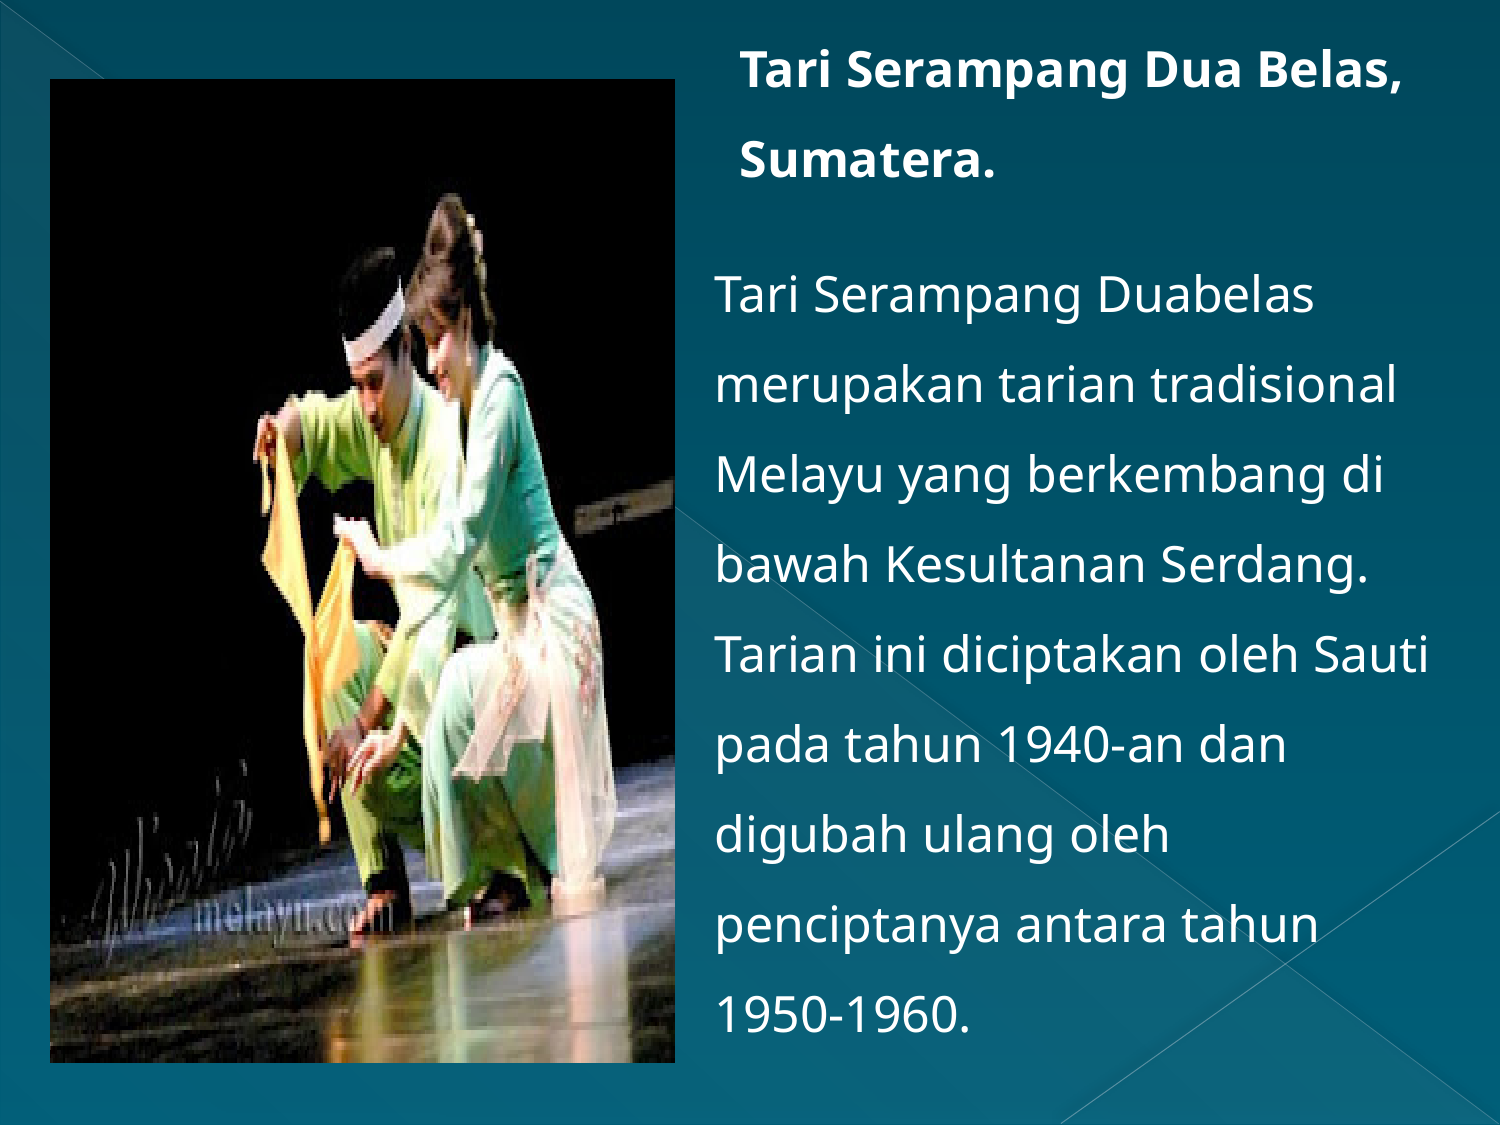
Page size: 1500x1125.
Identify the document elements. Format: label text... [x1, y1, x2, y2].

picture [49, 78, 677, 1062]
text_box Tari Serampang Duabelas merupakan tarian tradisional Melayu yang berkembang di bawah Kesultanan Serdang. Tarian ini diciptakan oleh Sauti pada tahun 1940-an dan digubah ulang oleh penciptanya antara tahun 1950-1960. [699, 224, 1450, 1050]
text_box Tari Serampang Dua Belas, Sumatera. [725, 0, 1438, 195]
